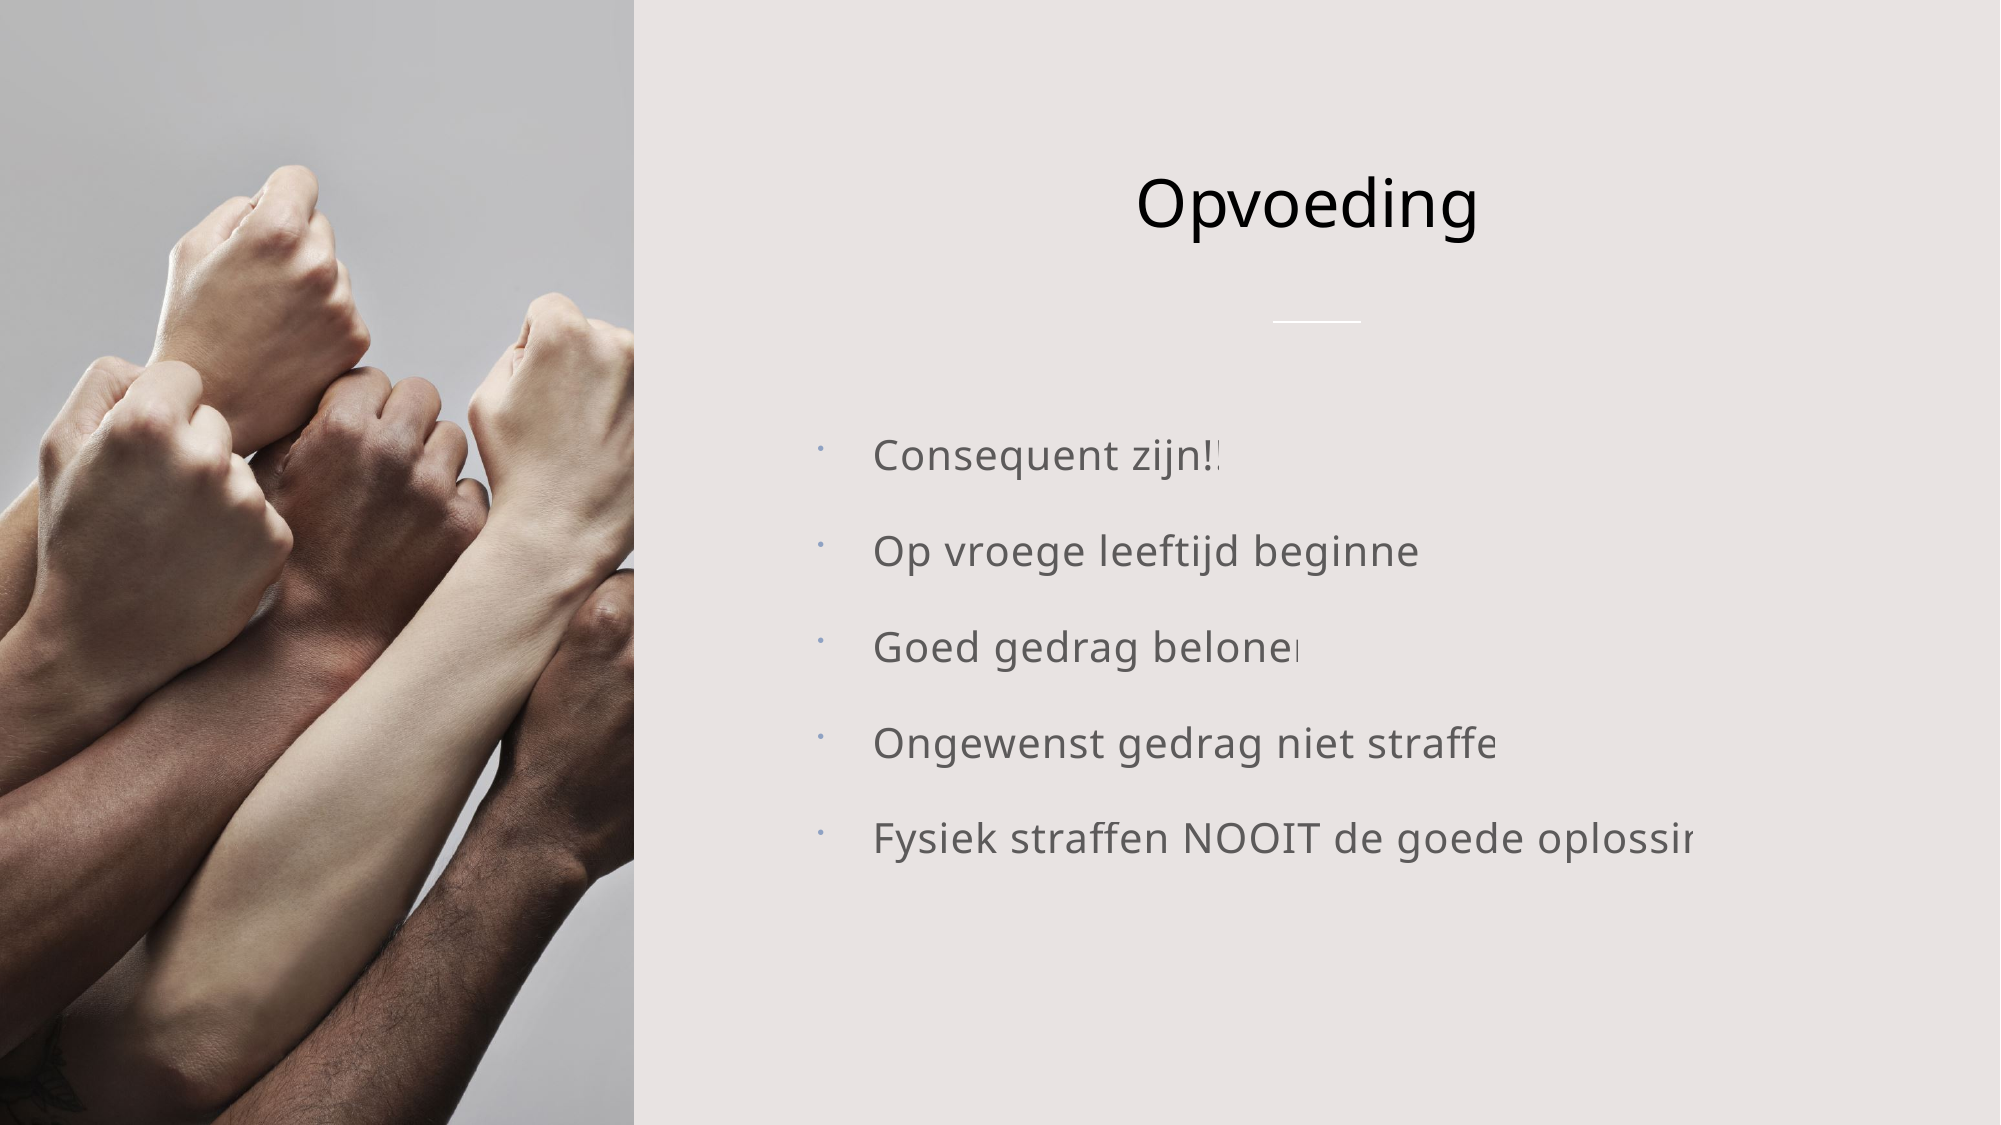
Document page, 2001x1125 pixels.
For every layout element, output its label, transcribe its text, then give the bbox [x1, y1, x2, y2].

picture [0, 0, 635, 1125]
text_box [635, 0, 2000, 1125]
title Opvoeding [798, 64, 1836, 249]
list Consequent zijn!!! Op vroege leeftijd beginnen Goed gedrag belonen Ongewenst gedrag niet straffen Fysiek straffen NOOIT de goede oplossing [798, 395, 1836, 948]
